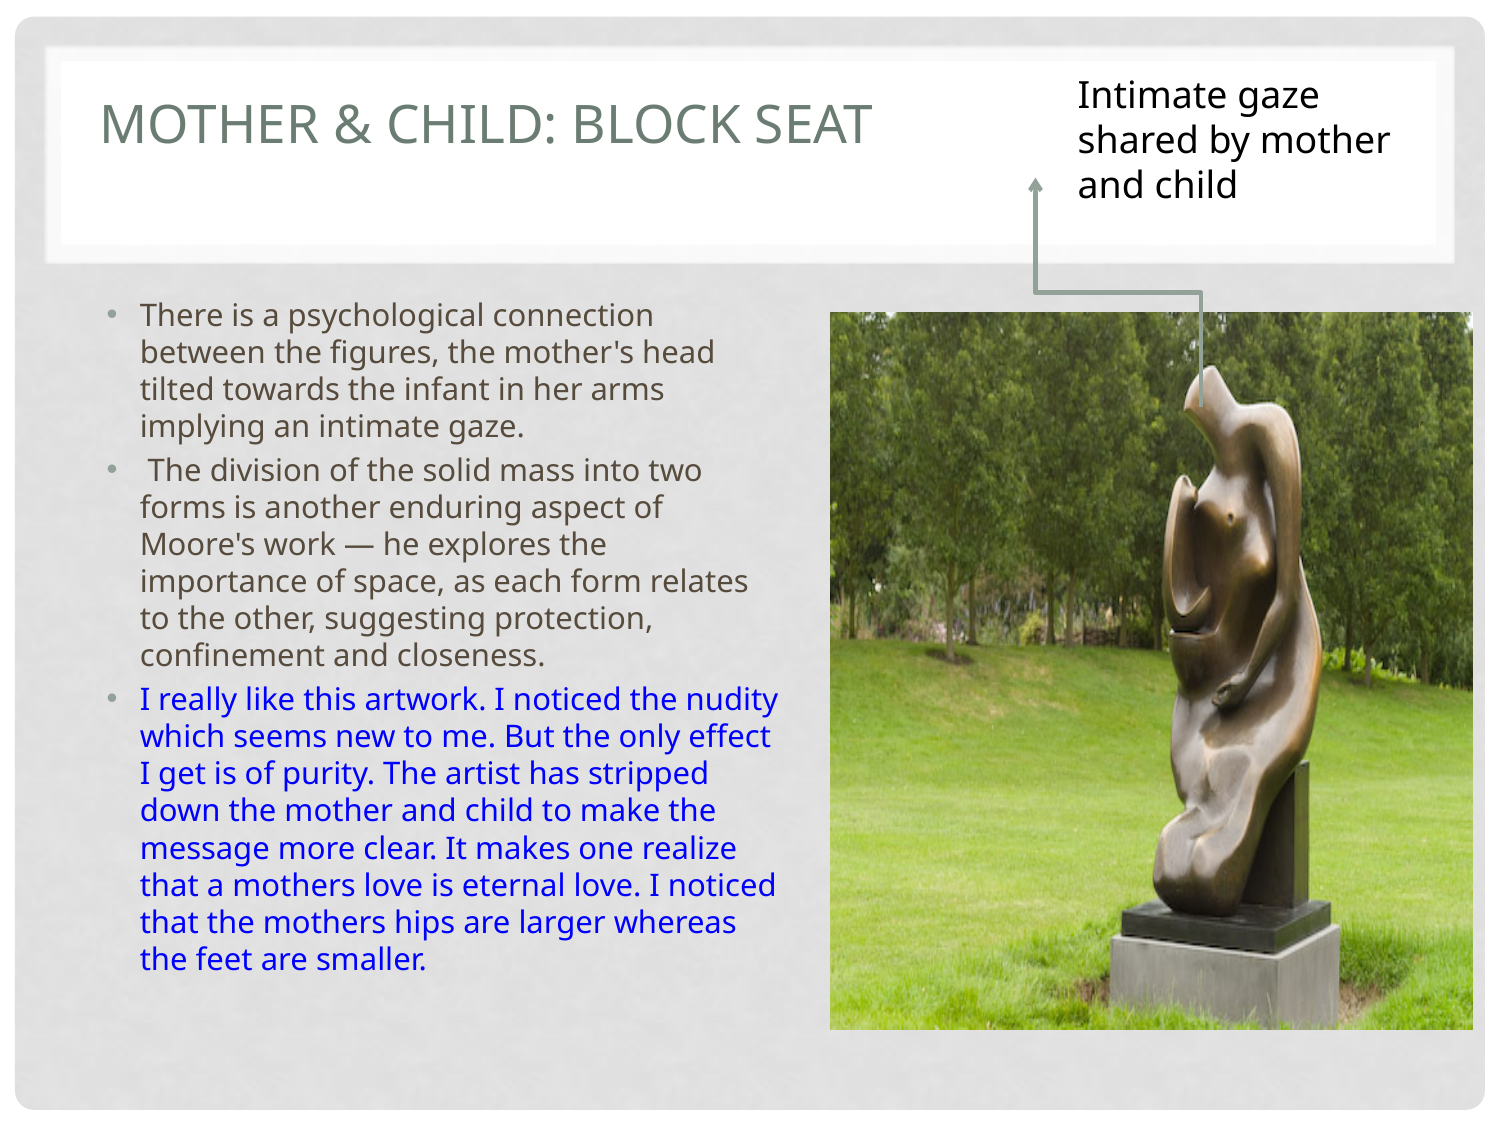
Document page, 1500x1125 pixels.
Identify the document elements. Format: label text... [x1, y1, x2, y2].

title Mother & Child: Block seat [69, 66, 904, 178]
list There is a psychological connection between the figures, the mother's head tilted towards the infant in her arms implying an intimate gaze. The division of the solid mass into two forms is another enduring aspect of Moore's work — he explores the importance of space, as each form relates to the other, suggesting protection, confinement and closeness. I really like this artwork. I noticed the nudity which seems new to me. But the only effect I get is of purity. The artist has stripped down the mother and child to make the message more clear. It makes one realize that a mothers love is eternal love. I noticed that the mothers hips are larger whereas the feet are smaller. [75, 287, 797, 1005]
text_box Intimate gaze shared by mother and child [1062, 63, 1413, 214]
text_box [1003, 209, 1234, 376]
picture [829, 312, 1473, 1030]
